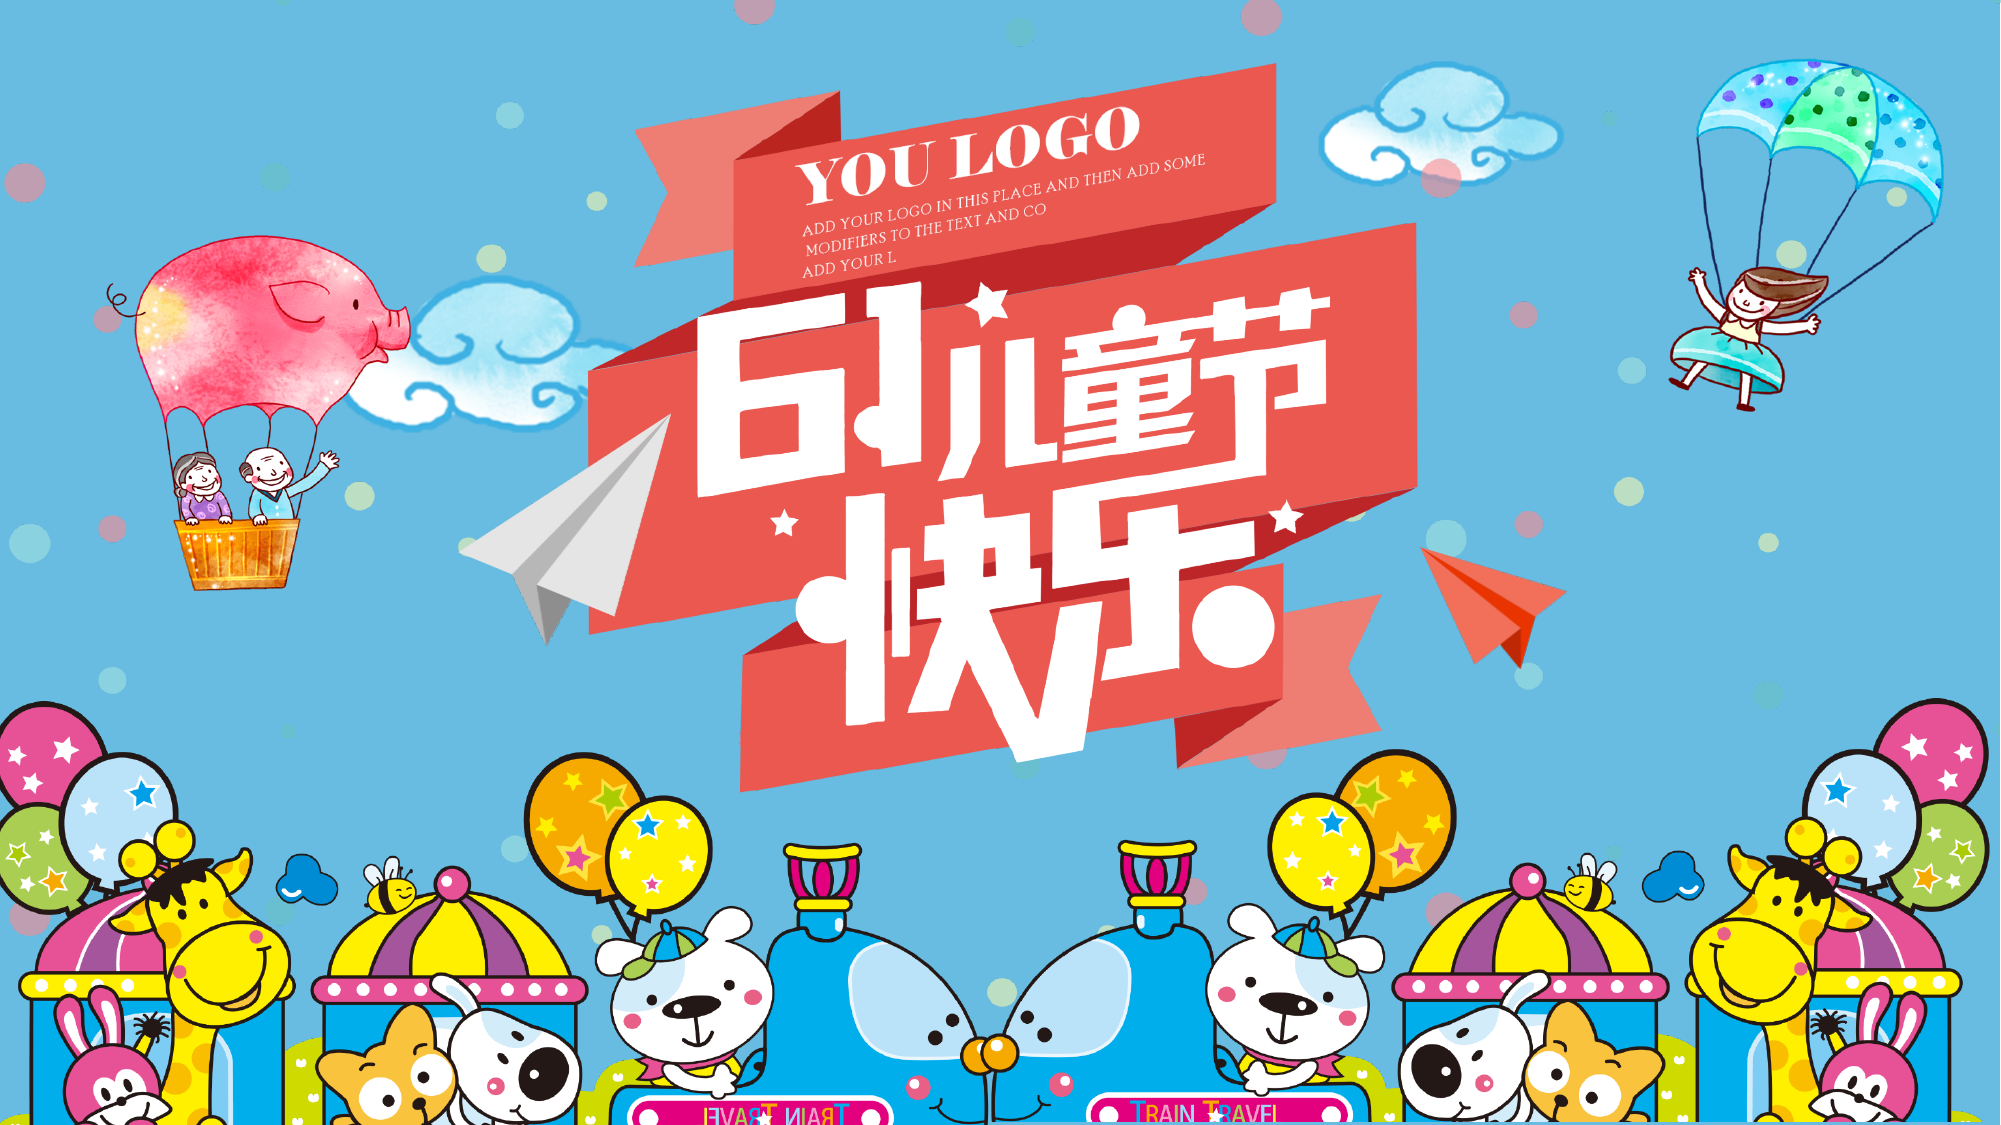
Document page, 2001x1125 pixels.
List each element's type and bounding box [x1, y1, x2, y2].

picture [1050, 1073, 1073, 1096]
picture [0, 0, 2000, 1125]
picture [1560, 0, 2001, 412]
text_box [447, 0, 1560, 843]
picture [458, 413, 671, 646]
picture [907, 1076, 930, 1099]
